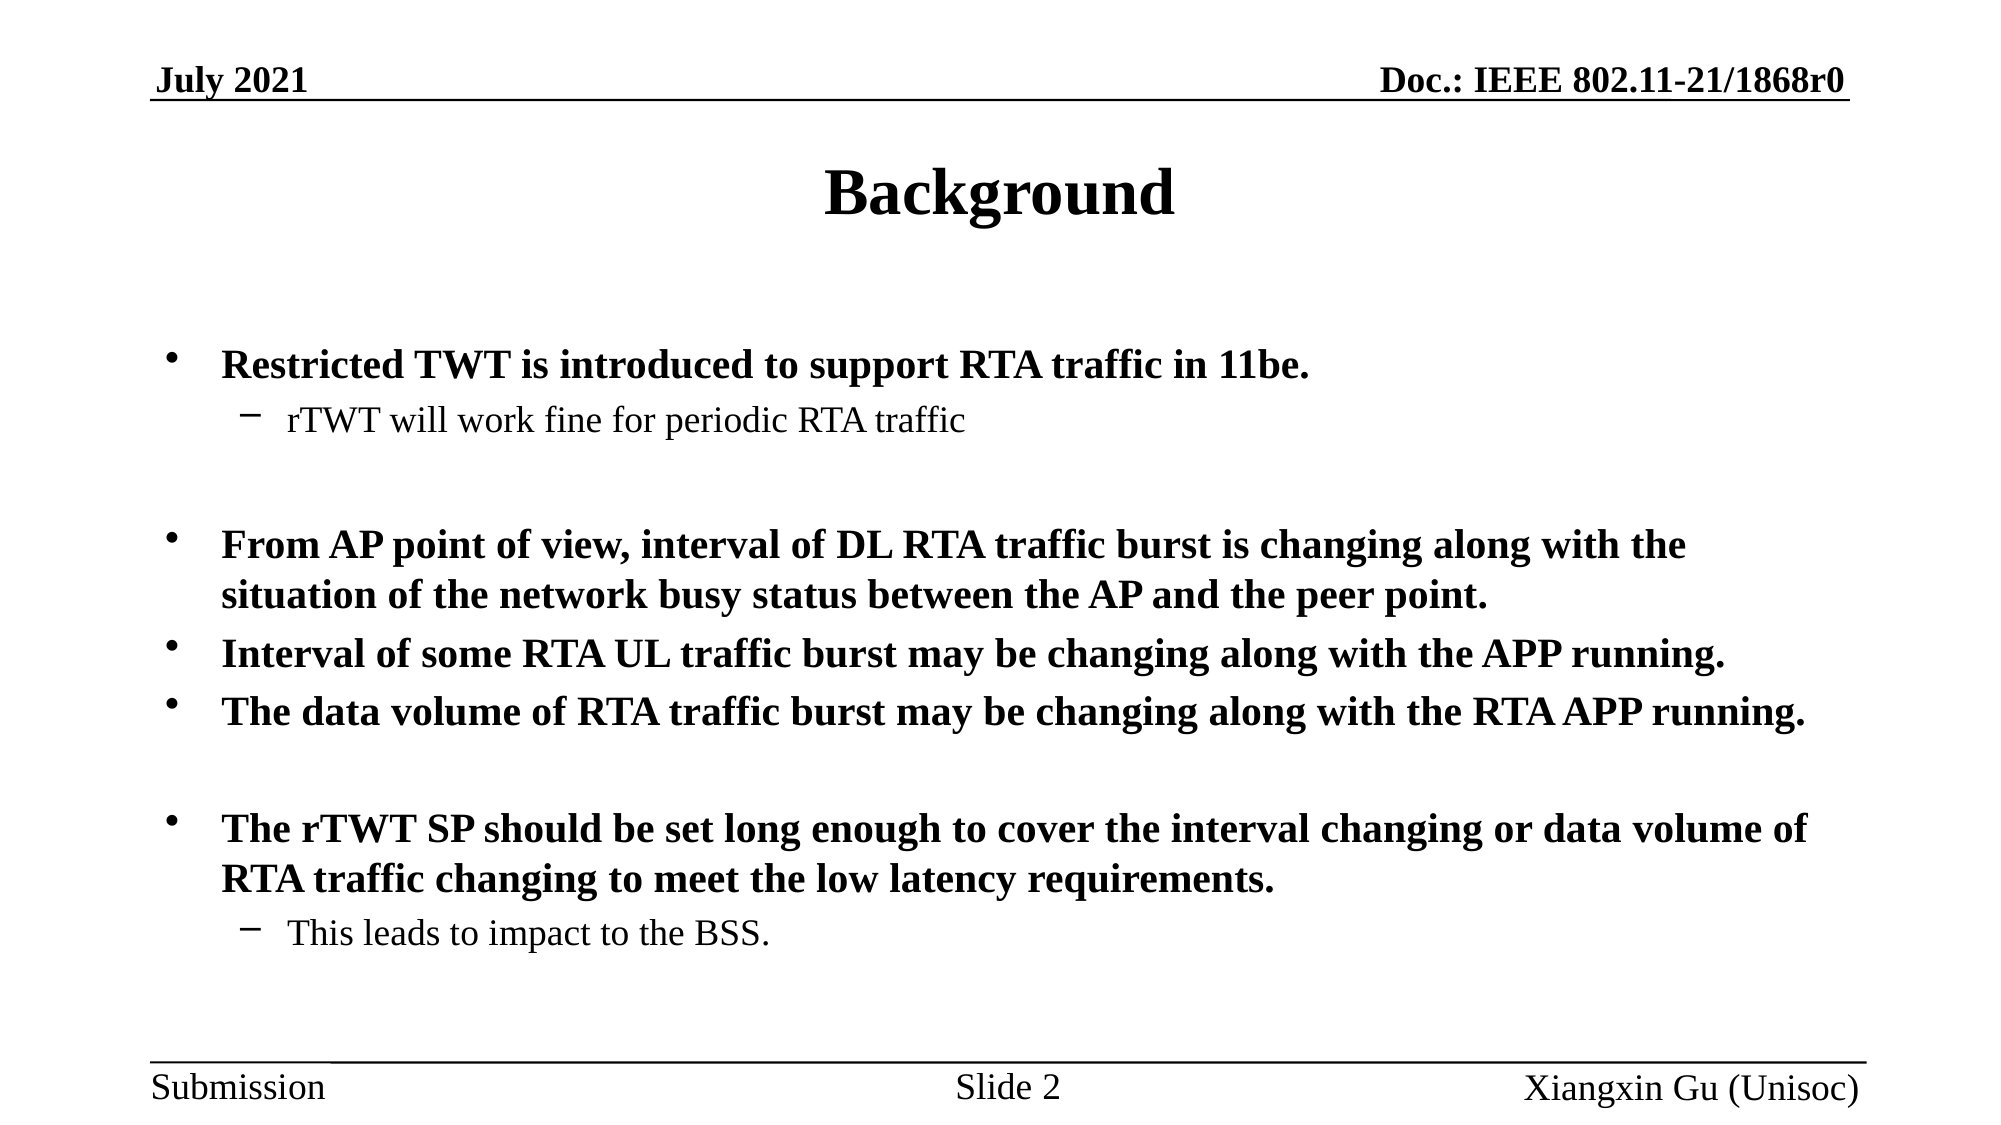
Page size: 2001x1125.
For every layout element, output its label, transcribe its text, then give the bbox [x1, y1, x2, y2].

list Restricted TWT is introduced to support RTA traffic in 11be. rTWT will work fine for periodic RTA traffic From AP point of view, interval of DL RTA traffic burst is changing along with the situation of the network busy status between the AP and the peer point. Interval of some RTA UL traffic burst may be changing along with the APP running. The data volume of RTA traffic burst may be changing along with the RTA APP running. The rTWT SP should be set long enough to cover the interval changing or data volume of RTA traffic changing to meet the low latency requirements. This leads to impact to the BSS. [149, 329, 1851, 1007]
slide_number Slide 2 [942, 1061, 1075, 1108]
footer Xiangxin Gu (Unisoc) [1520, 1062, 1860, 1109]
title Background [149, 112, 1851, 263]
